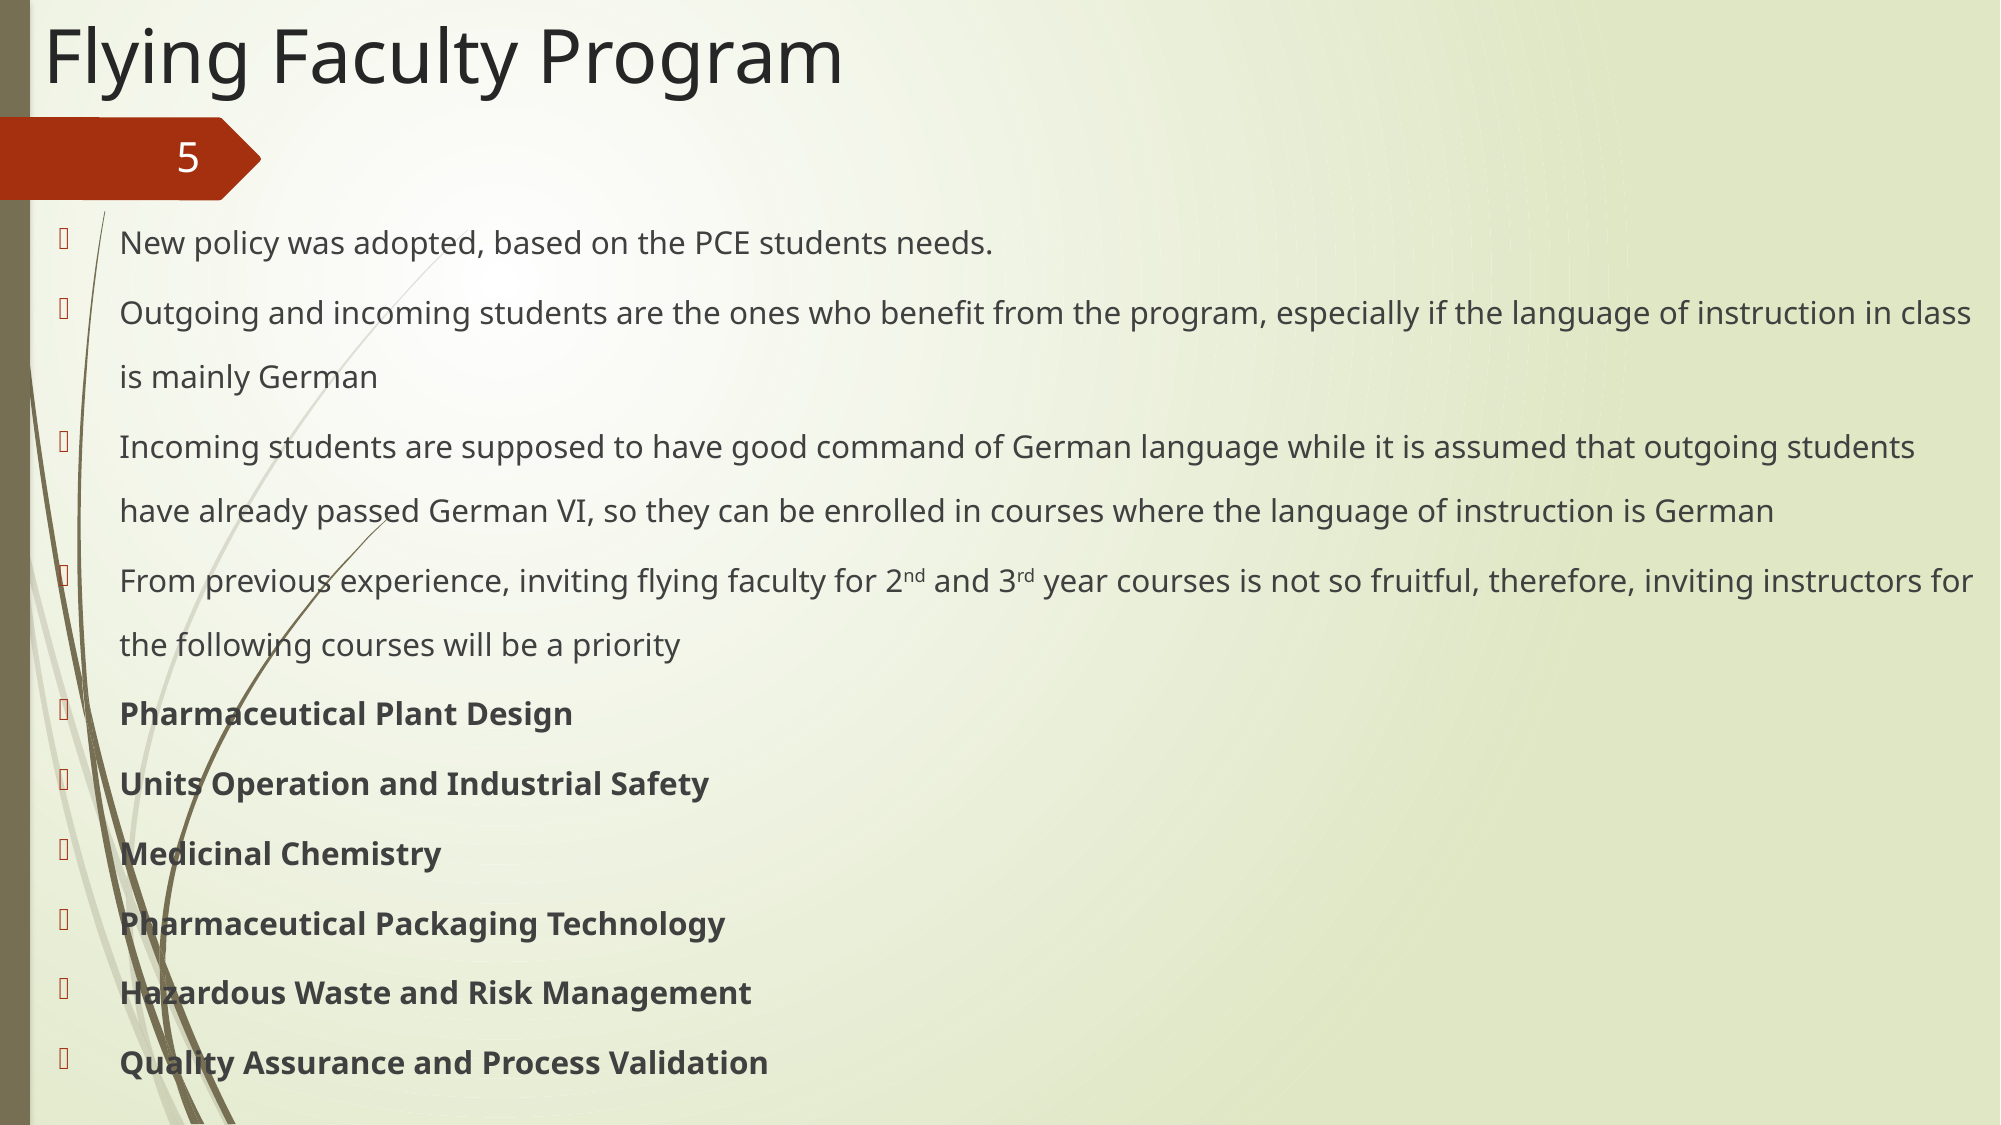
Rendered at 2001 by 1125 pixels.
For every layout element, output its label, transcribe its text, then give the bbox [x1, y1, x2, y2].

title Flying Faculty Program [28, 1, 1491, 212]
list New policy was adopted, based on the PCE students needs. Outgoing and incoming students are the ones who benefit from the program, especially if the language of instruction in class is mainly German Incoming students are supposed to have good command of German language while it is assumed that outgoing students have already passed German VI, so they can be enrolled in courses where the language of instruction is German From previous experience, inviting flying faculty for 2nd and 3rd year courses is not so fruitful, therefore, inviting instructors for the following courses will be a priority Pharmaceutical Plant Design Units Operation and Industrial Safety Medicinal Chemistry Pharmaceutical Packaging Technology Hazardous Waste and Risk Management Quality Assurance and Process Validation [43, 189, 2000, 1124]
slide_number 5 [87, 129, 216, 190]
